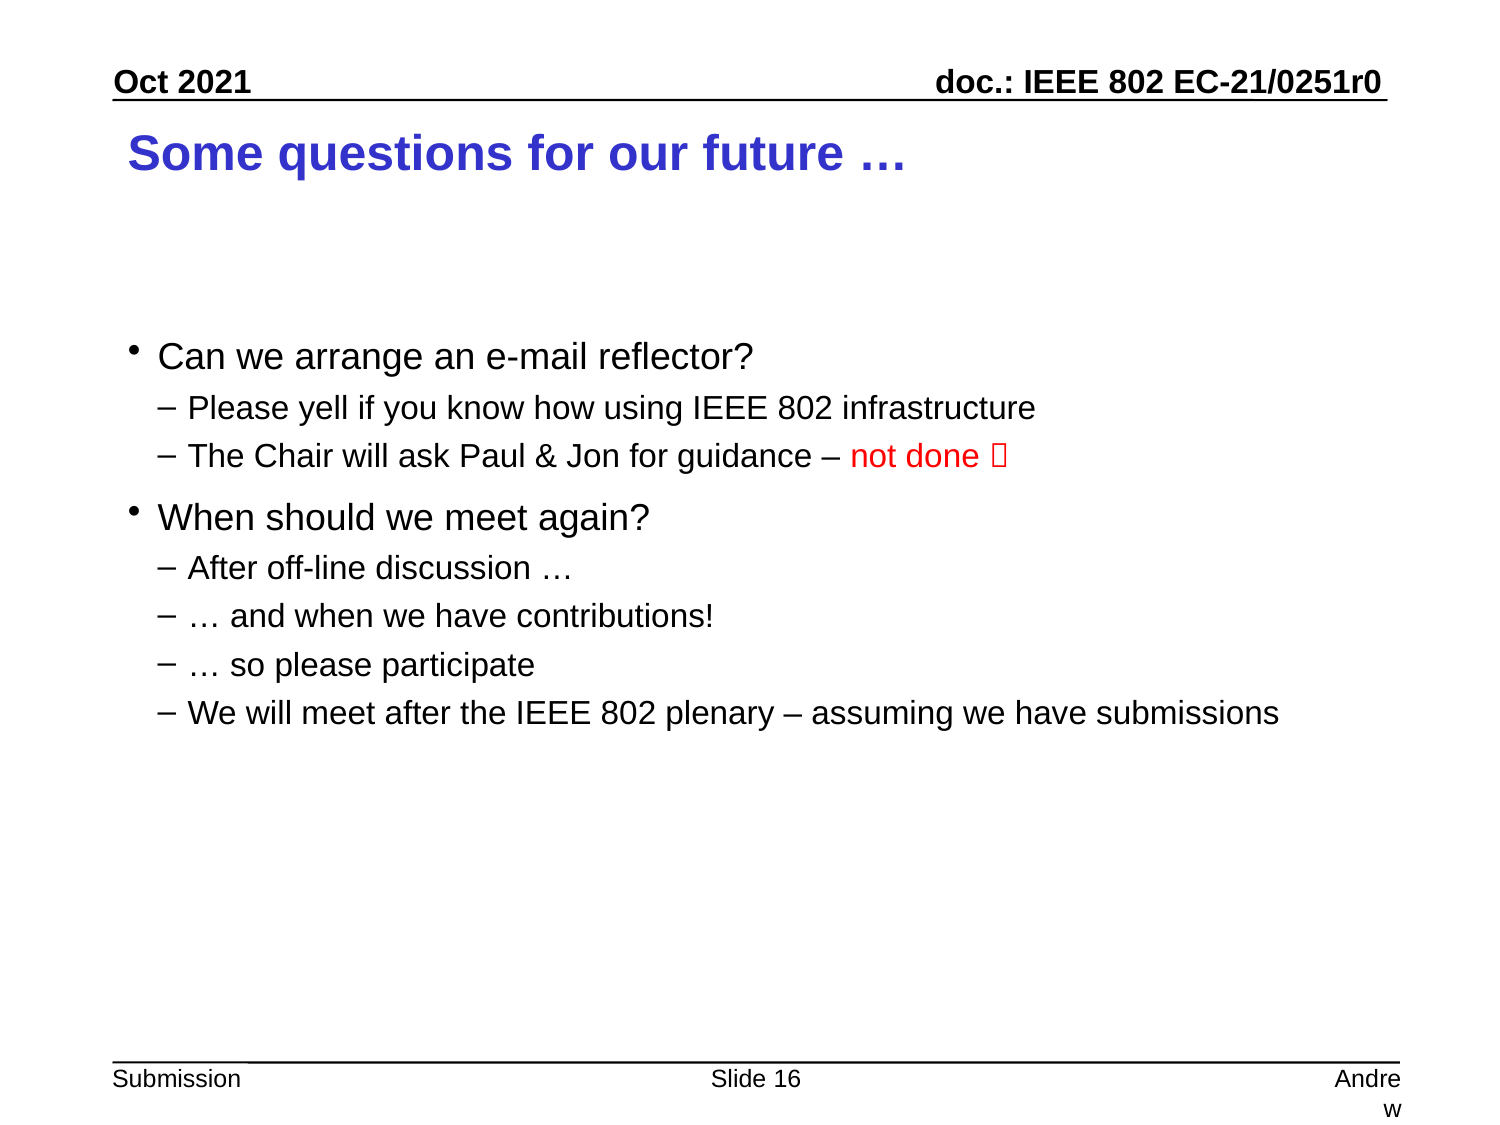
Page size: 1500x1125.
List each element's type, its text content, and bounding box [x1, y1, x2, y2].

slide_number Slide 16 [709, 1061, 803, 1093]
title Some questions for our future … [112, 112, 1388, 288]
list Can we arrange an e-mail reflector? Please yell if you know how using IEEE 802 infrastructure The Chair will ask Paul & Jon for guidance – not done  When should we meet again? After off-line discussion … … and when we have contributions! … so please participate We will meet after the IEEE 802 plenary – assuming we have submissions [112, 324, 1388, 1000]
footer Andrew Myles, Cisco [1320, 1061, 1402, 1093]
